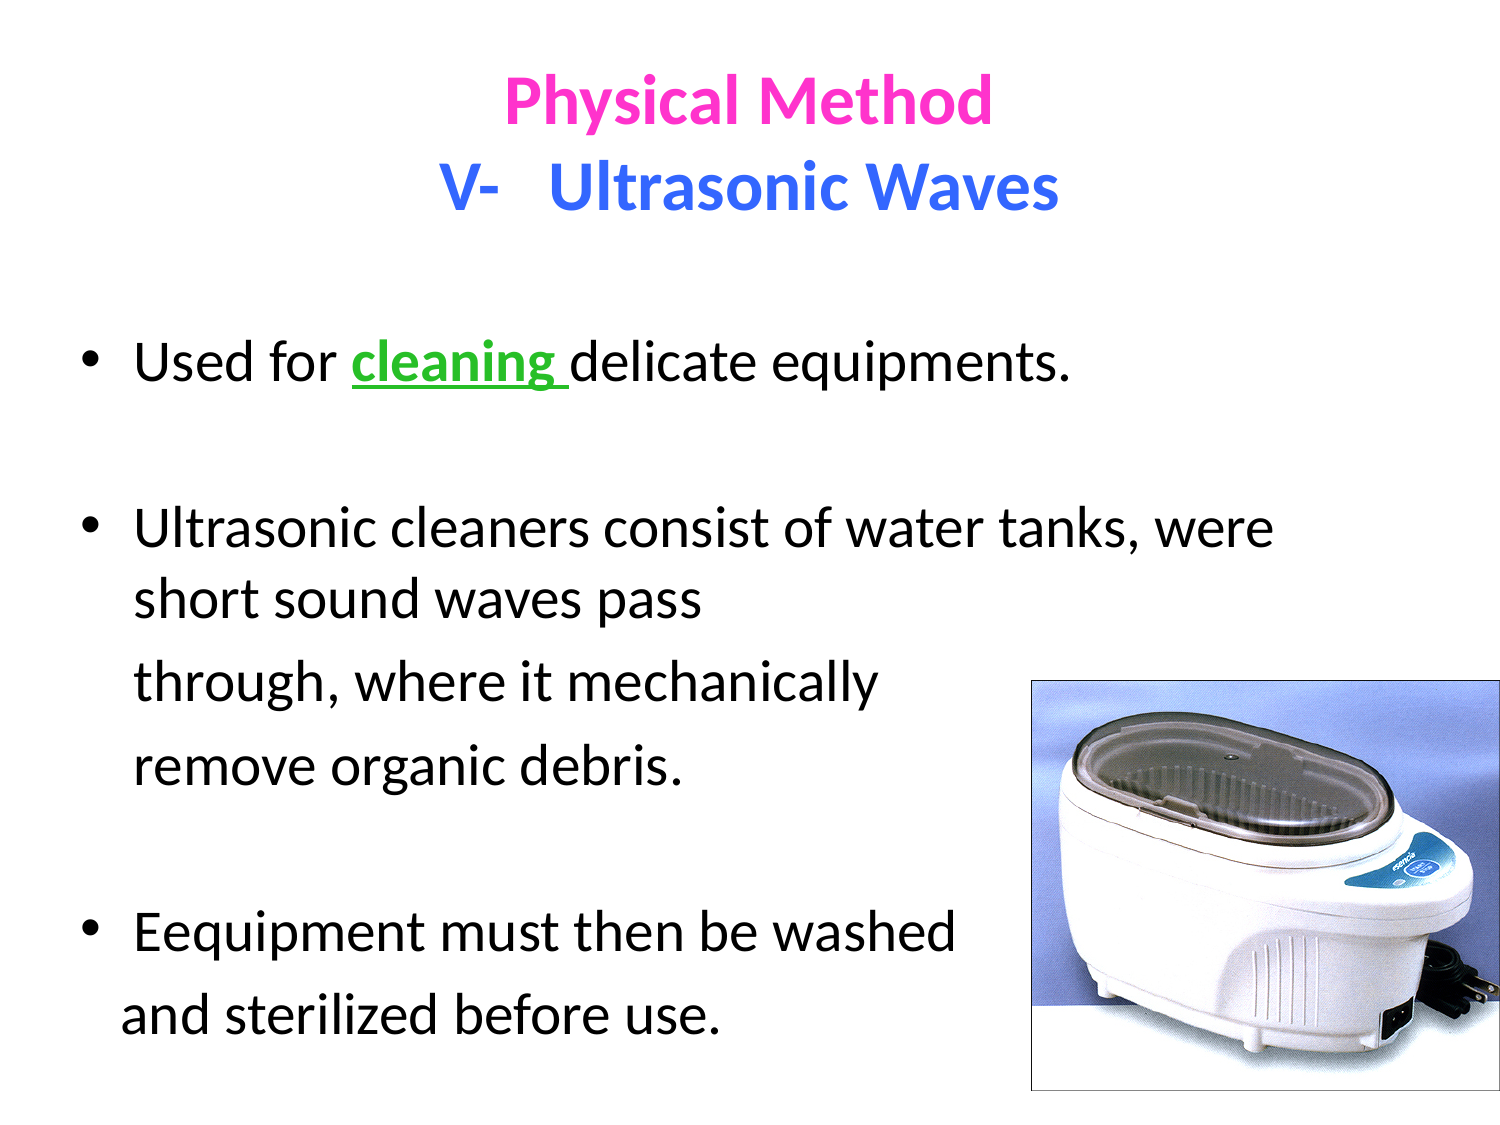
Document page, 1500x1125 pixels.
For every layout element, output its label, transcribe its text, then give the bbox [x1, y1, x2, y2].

title Physical Method V- Ultrasonic Waves [75, 45, 1425, 233]
list Used for cleaning delicate equipments. Ultrasonic cleaners consist of water tanks, were short sound waves pass through, where it mechanically remove organic debris. Eequipment must then be washed and sterilized before use. [64, 314, 1415, 1057]
picture [1030, 680, 1500, 1091]
